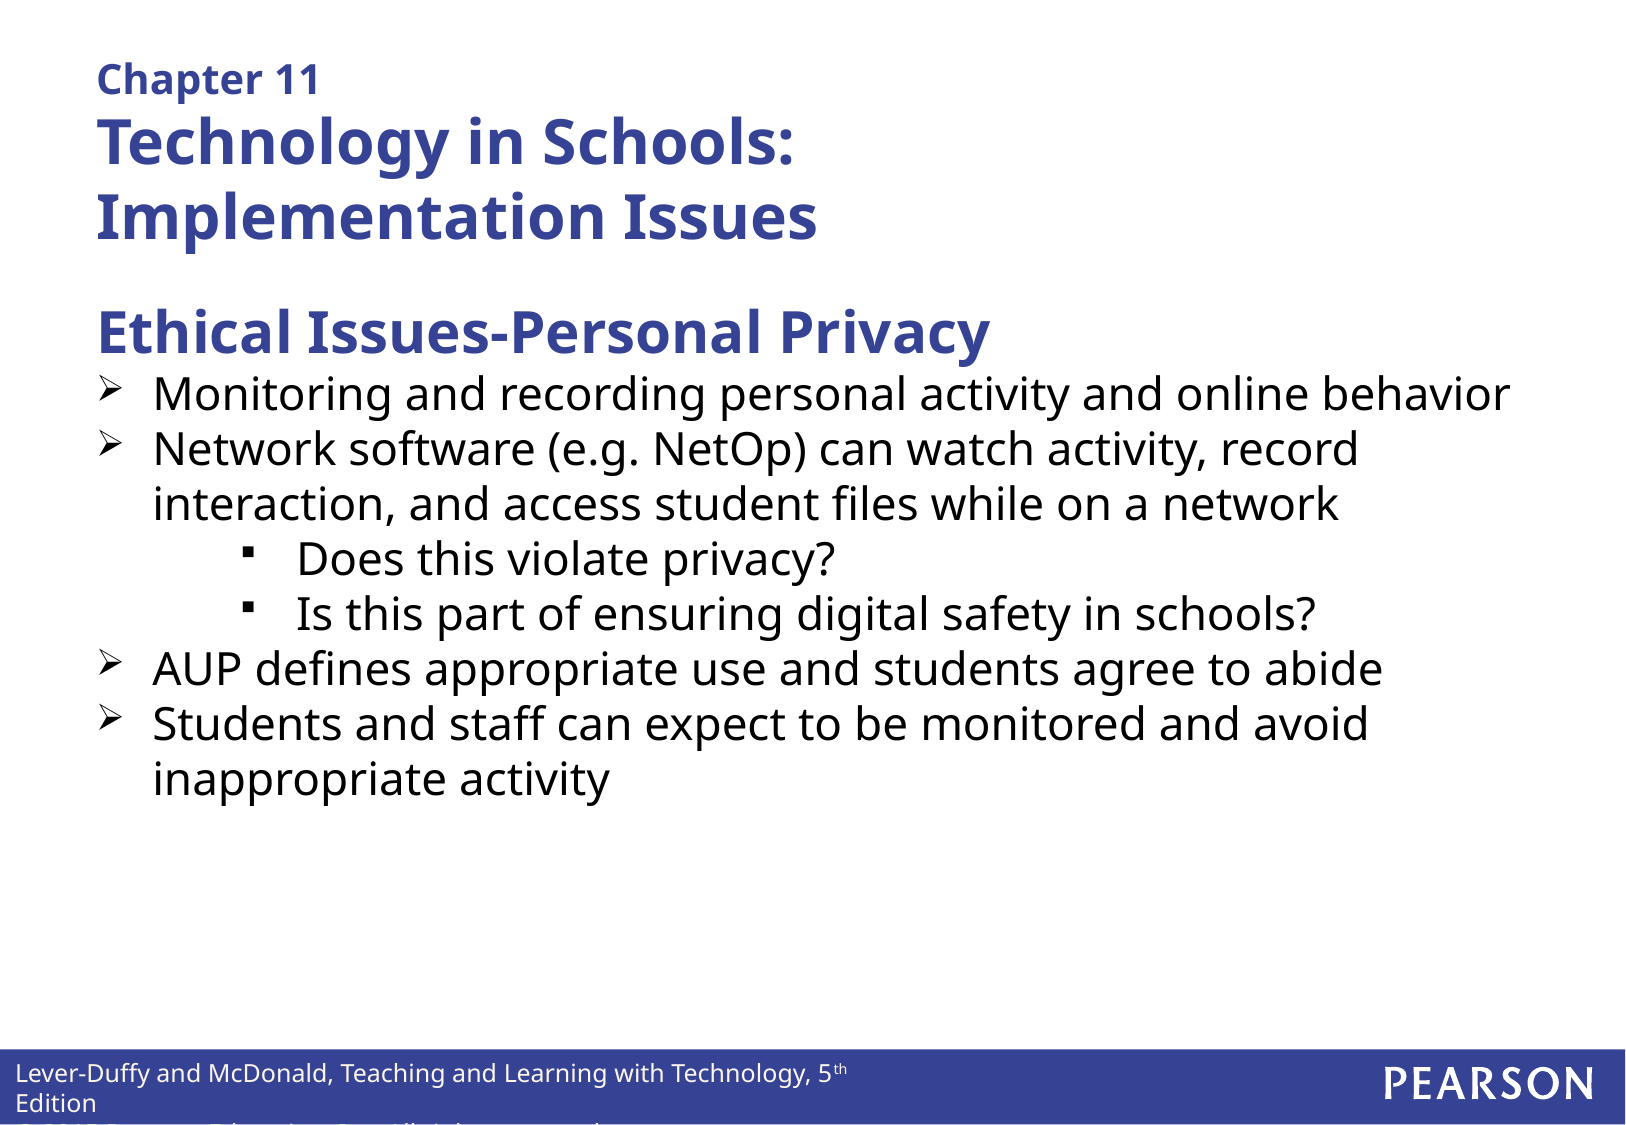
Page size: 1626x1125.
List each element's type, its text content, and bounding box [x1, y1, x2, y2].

title Chapter 11 Technology in Schools: Implementation Issues [81, 45, 1544, 233]
list Ethical Issues-Personal Privacy Monitoring and recording personal activity and online behavior Network software (e.g. NetOp) can watch activity, record interaction, and access student files while on a network Does this violate privacy? Is this part of ensuring digital safety in schools? AUP defines appropriate use and students agree to abide Students and staff can expect to be monitored and avoid inappropriate activity [81, 287, 1544, 1005]
